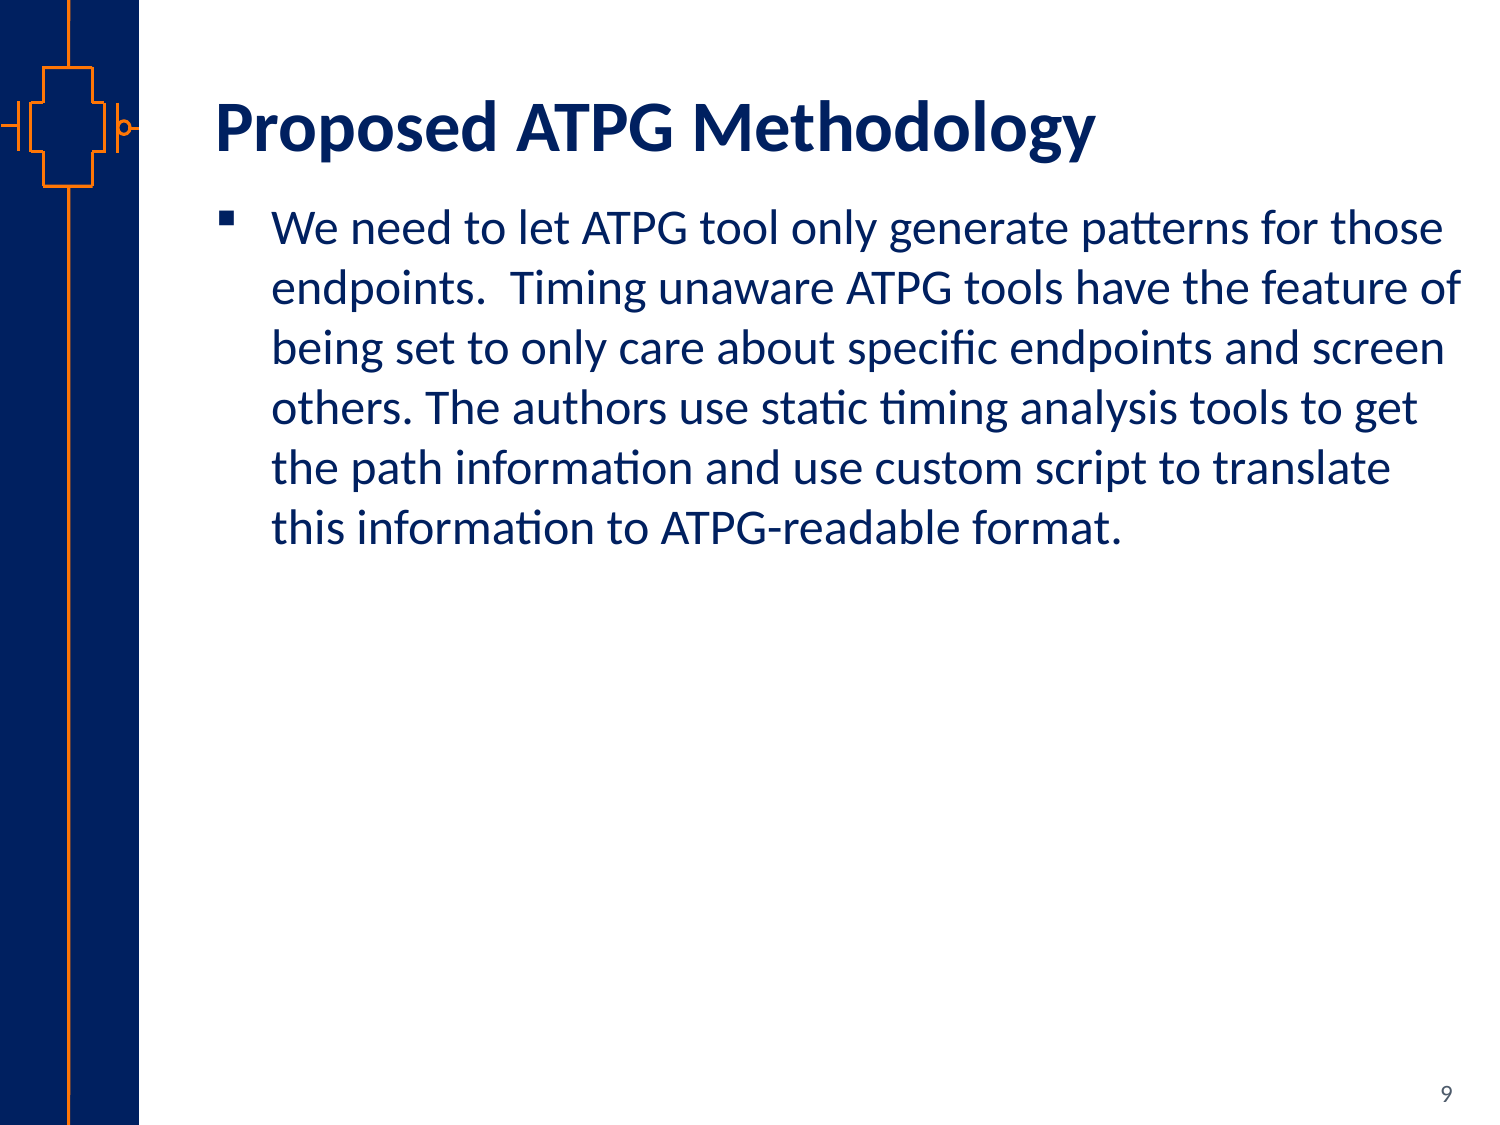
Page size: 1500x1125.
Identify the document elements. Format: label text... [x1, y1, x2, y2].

list We need to let ATPG tool only generate patterns for those endpoints. Timing unaware ATPG tools have the feature of being set to only care about specific endpoints and screen others. The authors use static timing analysis tools to get the path information and use custom script to translate this information to ATPG-readable format. [200, 187, 1488, 1063]
slide_number 9 [1425, 1062, 1488, 1123]
title Proposed ATPG Methodology [200, 71, 1488, 174]
